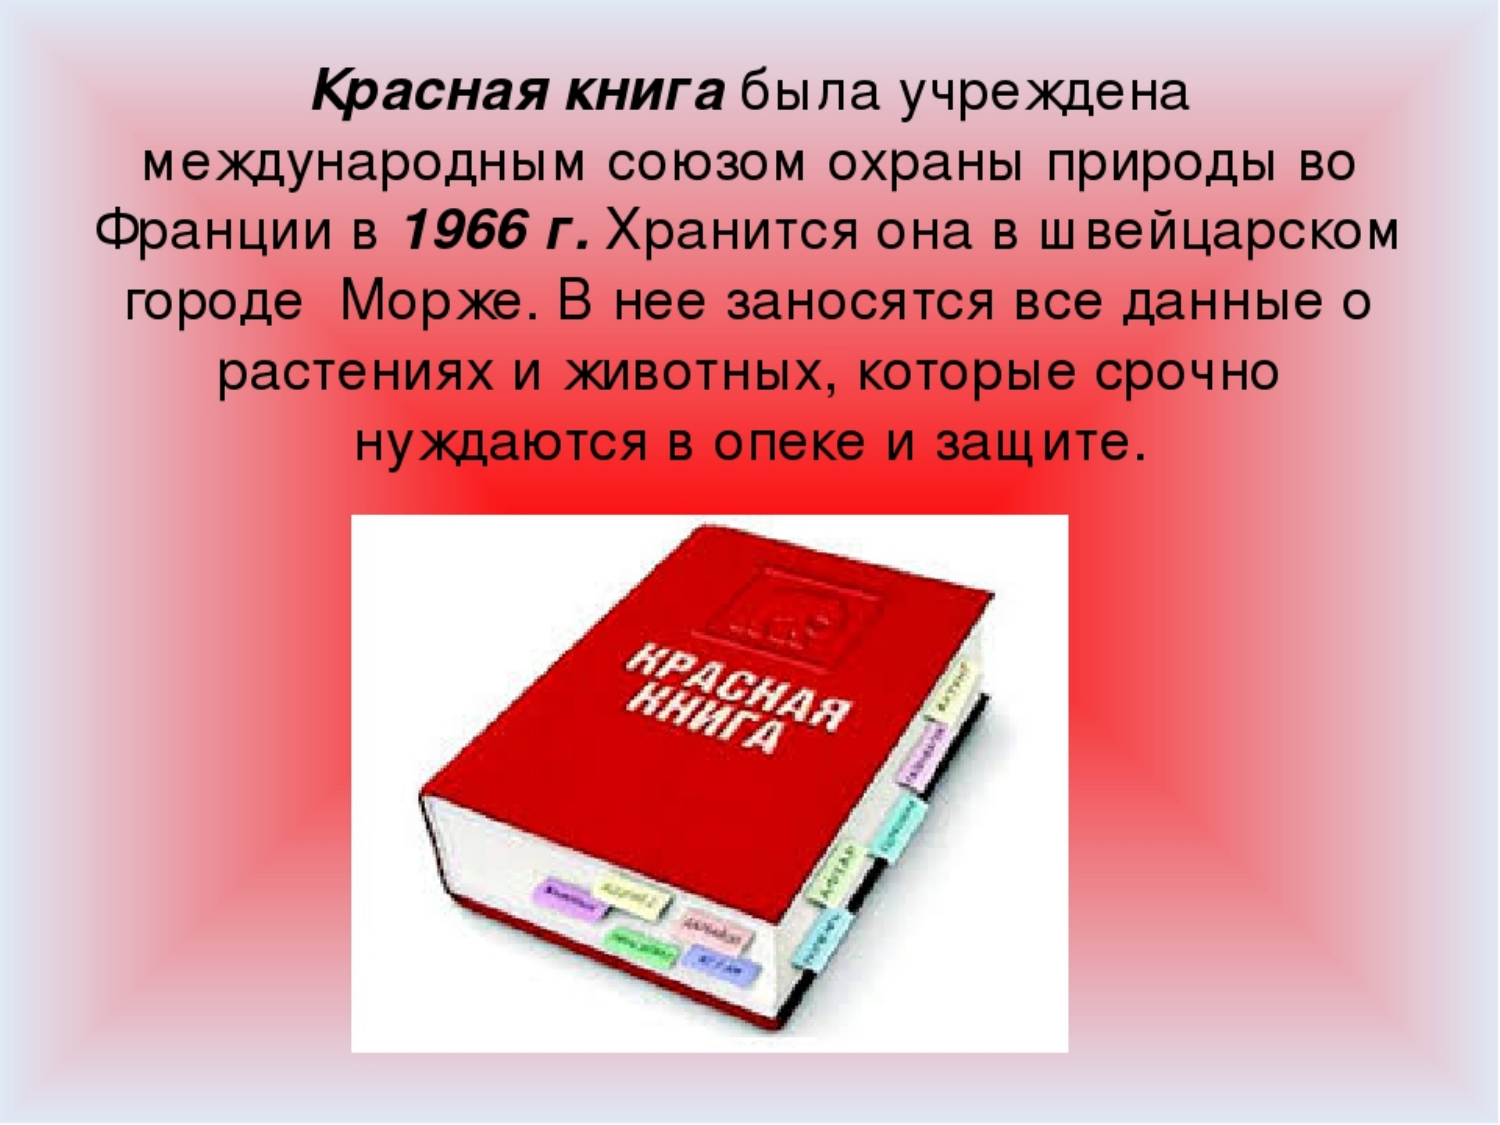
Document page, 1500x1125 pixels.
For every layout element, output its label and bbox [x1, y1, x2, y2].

list [0, 0, 1500, 1125]
